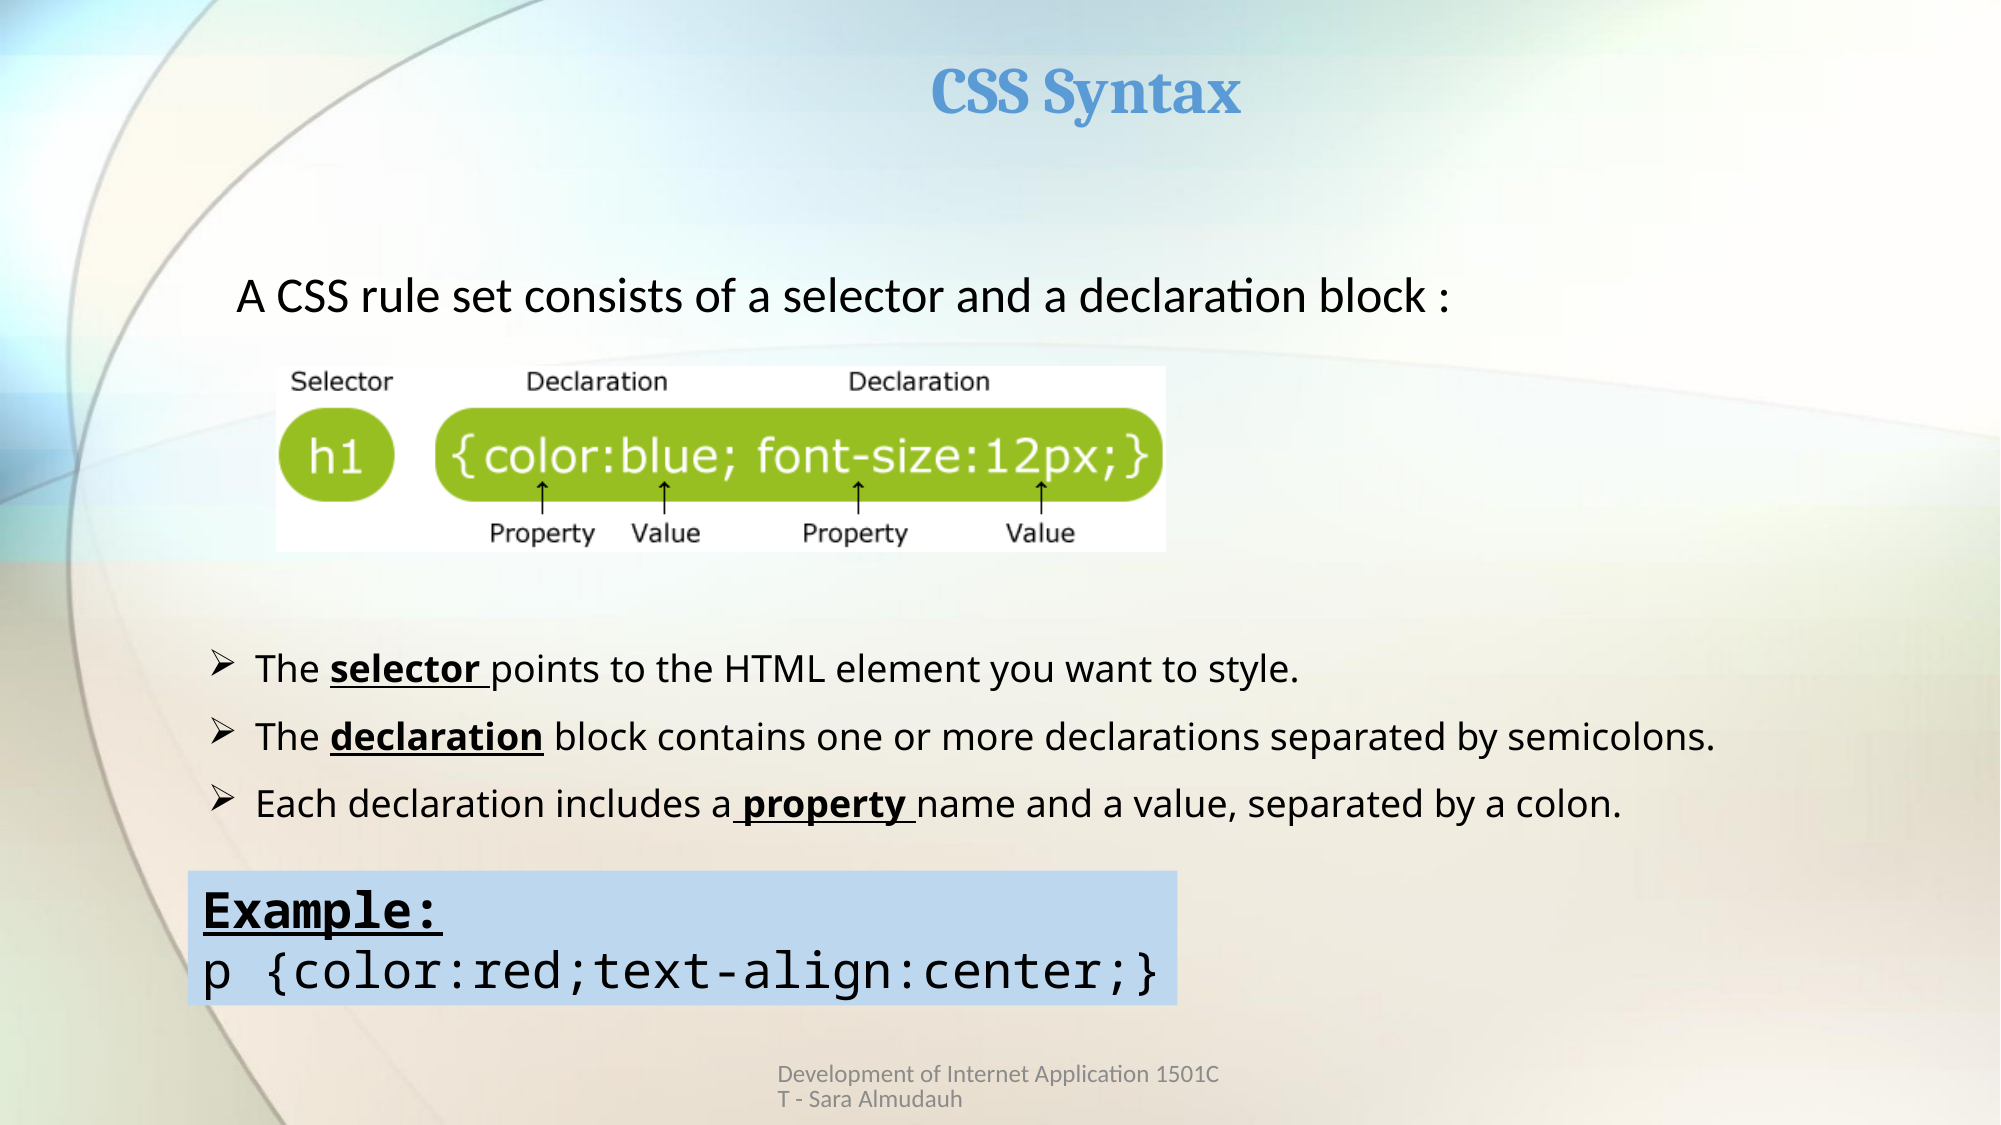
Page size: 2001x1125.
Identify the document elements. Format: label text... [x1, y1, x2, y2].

text_box Example: p {color:red;text-align:center;} [187, 870, 1178, 1006]
footer Development of Internet Application 1501CT - Sara Almudauh [762, 1042, 1238, 1103]
picture [0, 0, 2001, 1125]
list A CSS rule set consists of a selector and a declaration block : [221, 261, 1828, 332]
text_box The selector points to the HTML element you want to style. The declaration block contains one or more declarations separated by semicolons. Each declaration includes a property name and a value, separated by a colon. [193, 615, 1942, 833]
title CSS Syntax [346, 39, 1828, 134]
